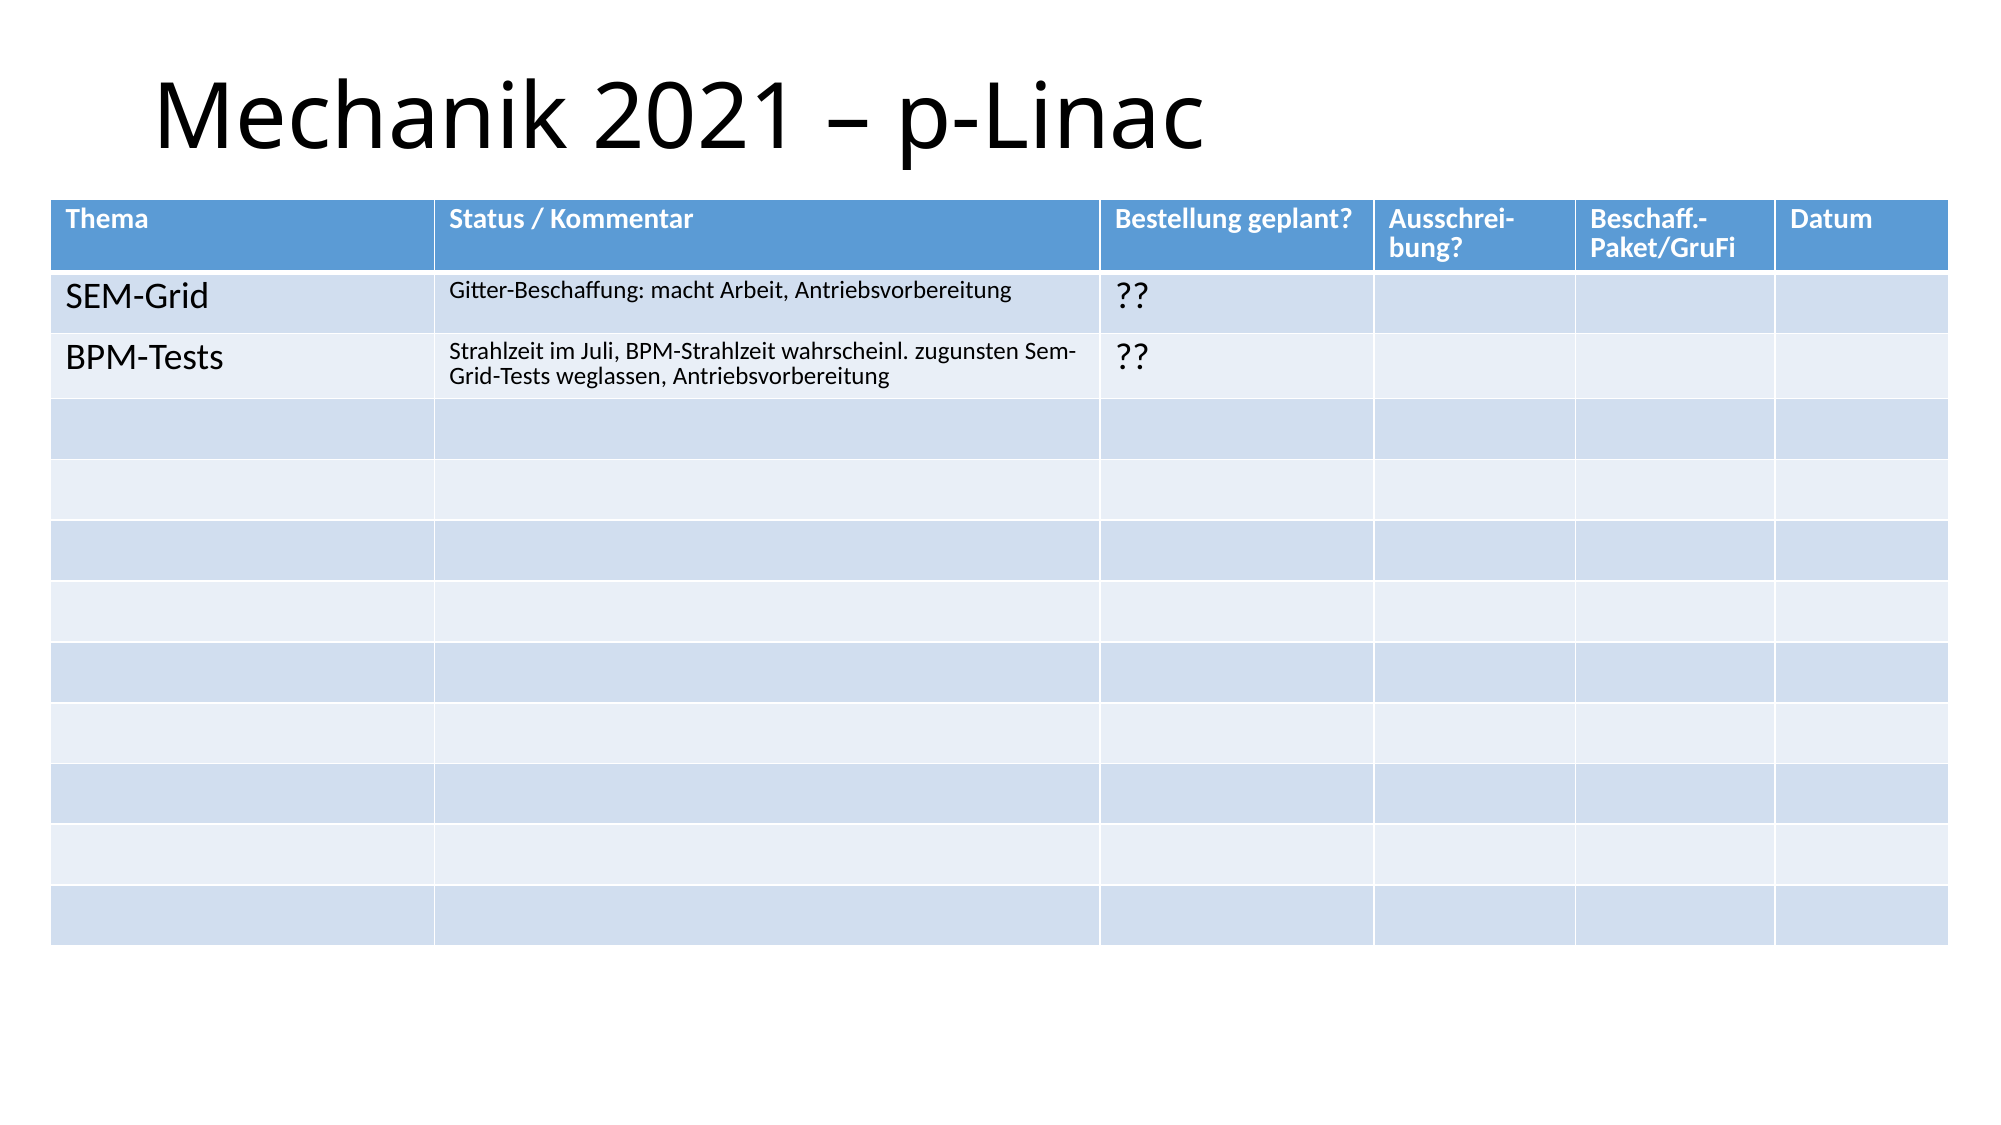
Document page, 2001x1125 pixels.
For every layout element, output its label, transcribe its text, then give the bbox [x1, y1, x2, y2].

table_cell [51, 643, 434, 702]
table_cell [1375, 582, 1575, 641]
table_cell [1576, 582, 1774, 641]
table_cell [435, 764, 1099, 823]
table_cell [1375, 275, 1575, 333]
table_header Ausschrei-bung? [1375, 200, 1575, 270]
table_cell [1101, 704, 1373, 763]
table_header Beschaff.-Paket/GruFi [1576, 200, 1774, 270]
table_cell [1576, 886, 1774, 945]
table_cell [1101, 643, 1373, 702]
table_cell [1576, 825, 1774, 884]
table_cell [435, 460, 1099, 519]
table_cell [1375, 521, 1575, 580]
table_cell BPM-Tests [51, 334, 434, 398]
table_cell [1576, 521, 1774, 580]
table_cell [1101, 886, 1373, 945]
table_cell [1101, 582, 1373, 641]
table_cell [1375, 704, 1575, 763]
table_cell [435, 886, 1099, 945]
table_cell [1576, 399, 1774, 459]
table_cell [1776, 460, 1948, 519]
table_cell [1776, 886, 1948, 945]
table_cell [1101, 460, 1373, 519]
table_cell [51, 521, 434, 580]
title Mechanik 2021 – p-Linac [137, 59, 1863, 178]
table_header Thema [51, 200, 434, 270]
table_cell [51, 886, 434, 945]
table_cell SEM-Grid [51, 275, 434, 333]
table_cell [1375, 764, 1575, 823]
table_cell [435, 825, 1099, 884]
table_cell [1776, 704, 1948, 763]
table_cell [435, 643, 1099, 702]
table_cell [1375, 825, 1575, 884]
table_cell [1776, 399, 1948, 459]
table_cell [1776, 521, 1948, 580]
table_cell [51, 764, 434, 823]
table_cell [1576, 764, 1774, 823]
table_cell [1576, 275, 1774, 333]
table_cell [435, 521, 1099, 580]
table_cell [1375, 334, 1575, 398]
table_cell [435, 582, 1099, 641]
table_cell [1776, 643, 1948, 702]
table_cell ?? [1101, 334, 1373, 398]
table_cell [1101, 399, 1373, 459]
table_cell [1576, 334, 1774, 398]
table_cell [1576, 460, 1774, 519]
table_cell [1375, 886, 1575, 945]
table_cell [1776, 582, 1948, 641]
table_cell [1776, 334, 1948, 398]
table_cell ?? [1101, 275, 1373, 333]
table_cell Gitter-Beschaffung: macht Arbeit, Antriebsvorbereitung [435, 275, 1099, 333]
table_cell [1776, 825, 1948, 884]
table_cell [1375, 399, 1575, 459]
table_cell [1375, 643, 1575, 702]
table_cell [51, 704, 434, 763]
table_cell [1101, 825, 1373, 884]
table_cell [435, 399, 1099, 459]
table_cell [1776, 764, 1948, 823]
table_cell [51, 825, 434, 884]
table_header Datum [1776, 200, 1948, 270]
table_header Status / Kommentar [435, 200, 1099, 270]
table_cell [1776, 275, 1948, 333]
table_cell [1576, 643, 1774, 702]
table_cell [51, 399, 434, 459]
table_cell [1101, 764, 1373, 823]
table_cell [51, 460, 434, 519]
table_header Bestellung geplant? [1101, 200, 1373, 270]
table_cell [51, 582, 434, 641]
table_cell [1101, 521, 1373, 580]
table_cell [435, 704, 1099, 763]
table_cell [1375, 460, 1575, 519]
table_cell Strahlzeit im Juli, BPM-Strahlzeit wahrscheinl. zugunsten Sem-Grid-Tests weglassen, Antriebsvorbereitung [435, 334, 1099, 398]
table_cell [1576, 704, 1774, 763]
